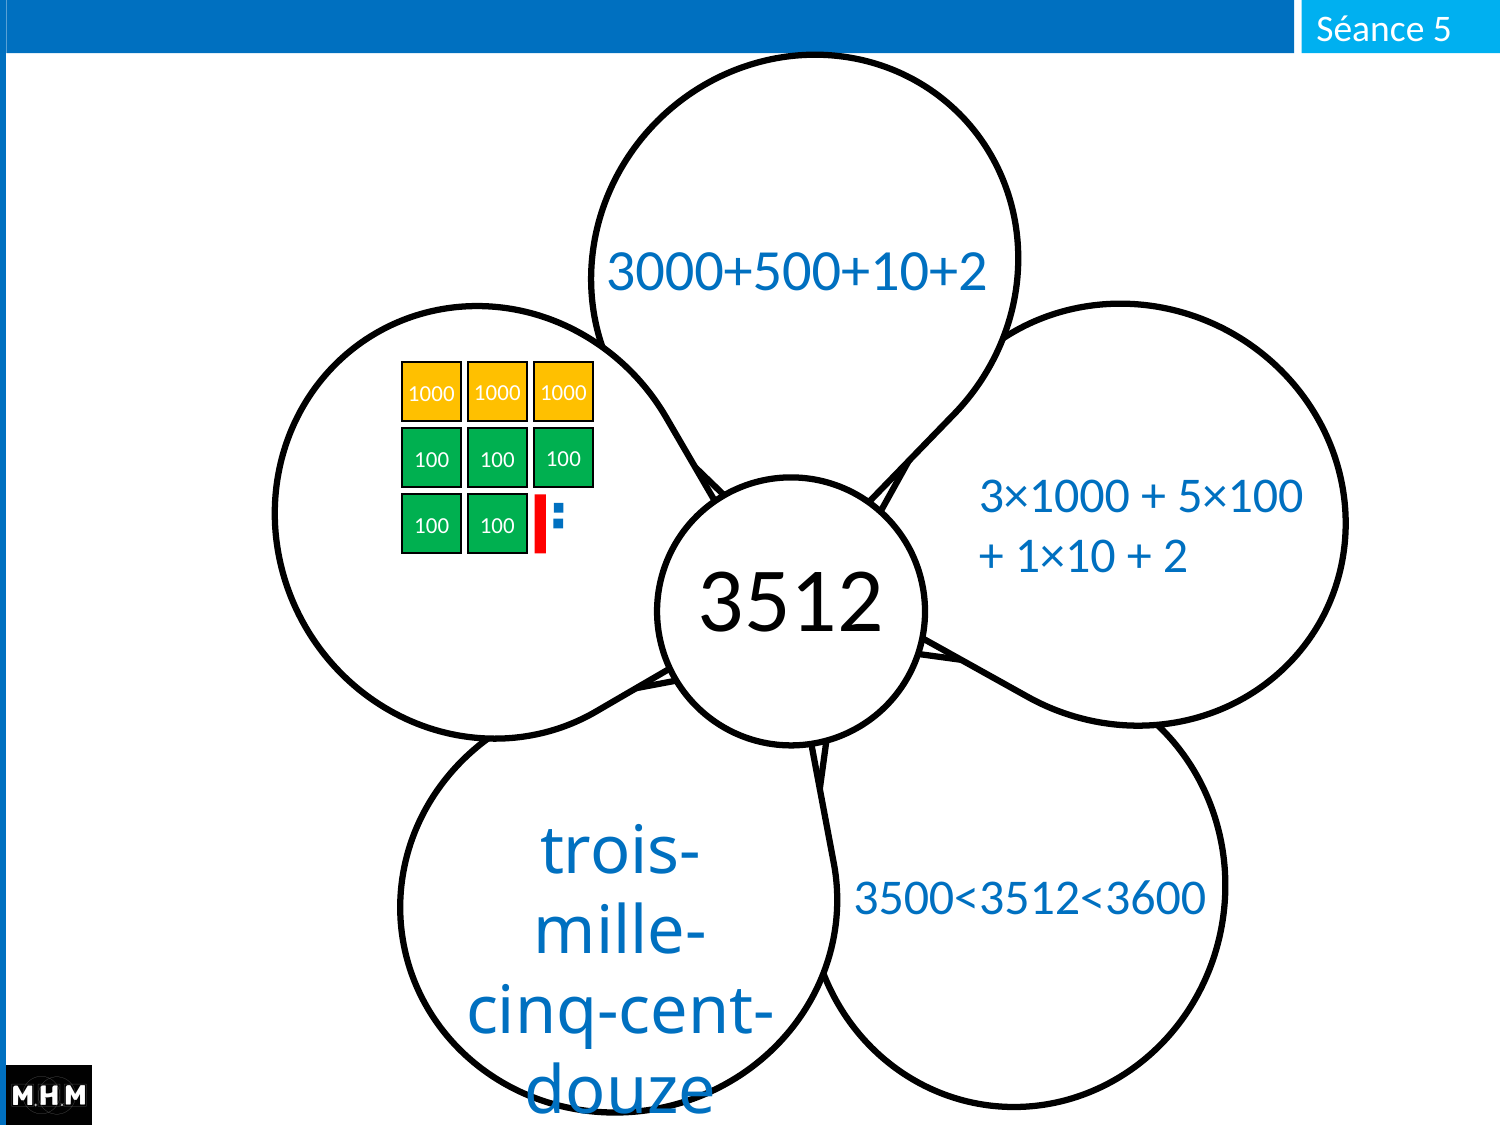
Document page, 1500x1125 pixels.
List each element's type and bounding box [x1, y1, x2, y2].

text_box [241, 71, 1331, 1125]
picture [6, 1065, 92, 1125]
